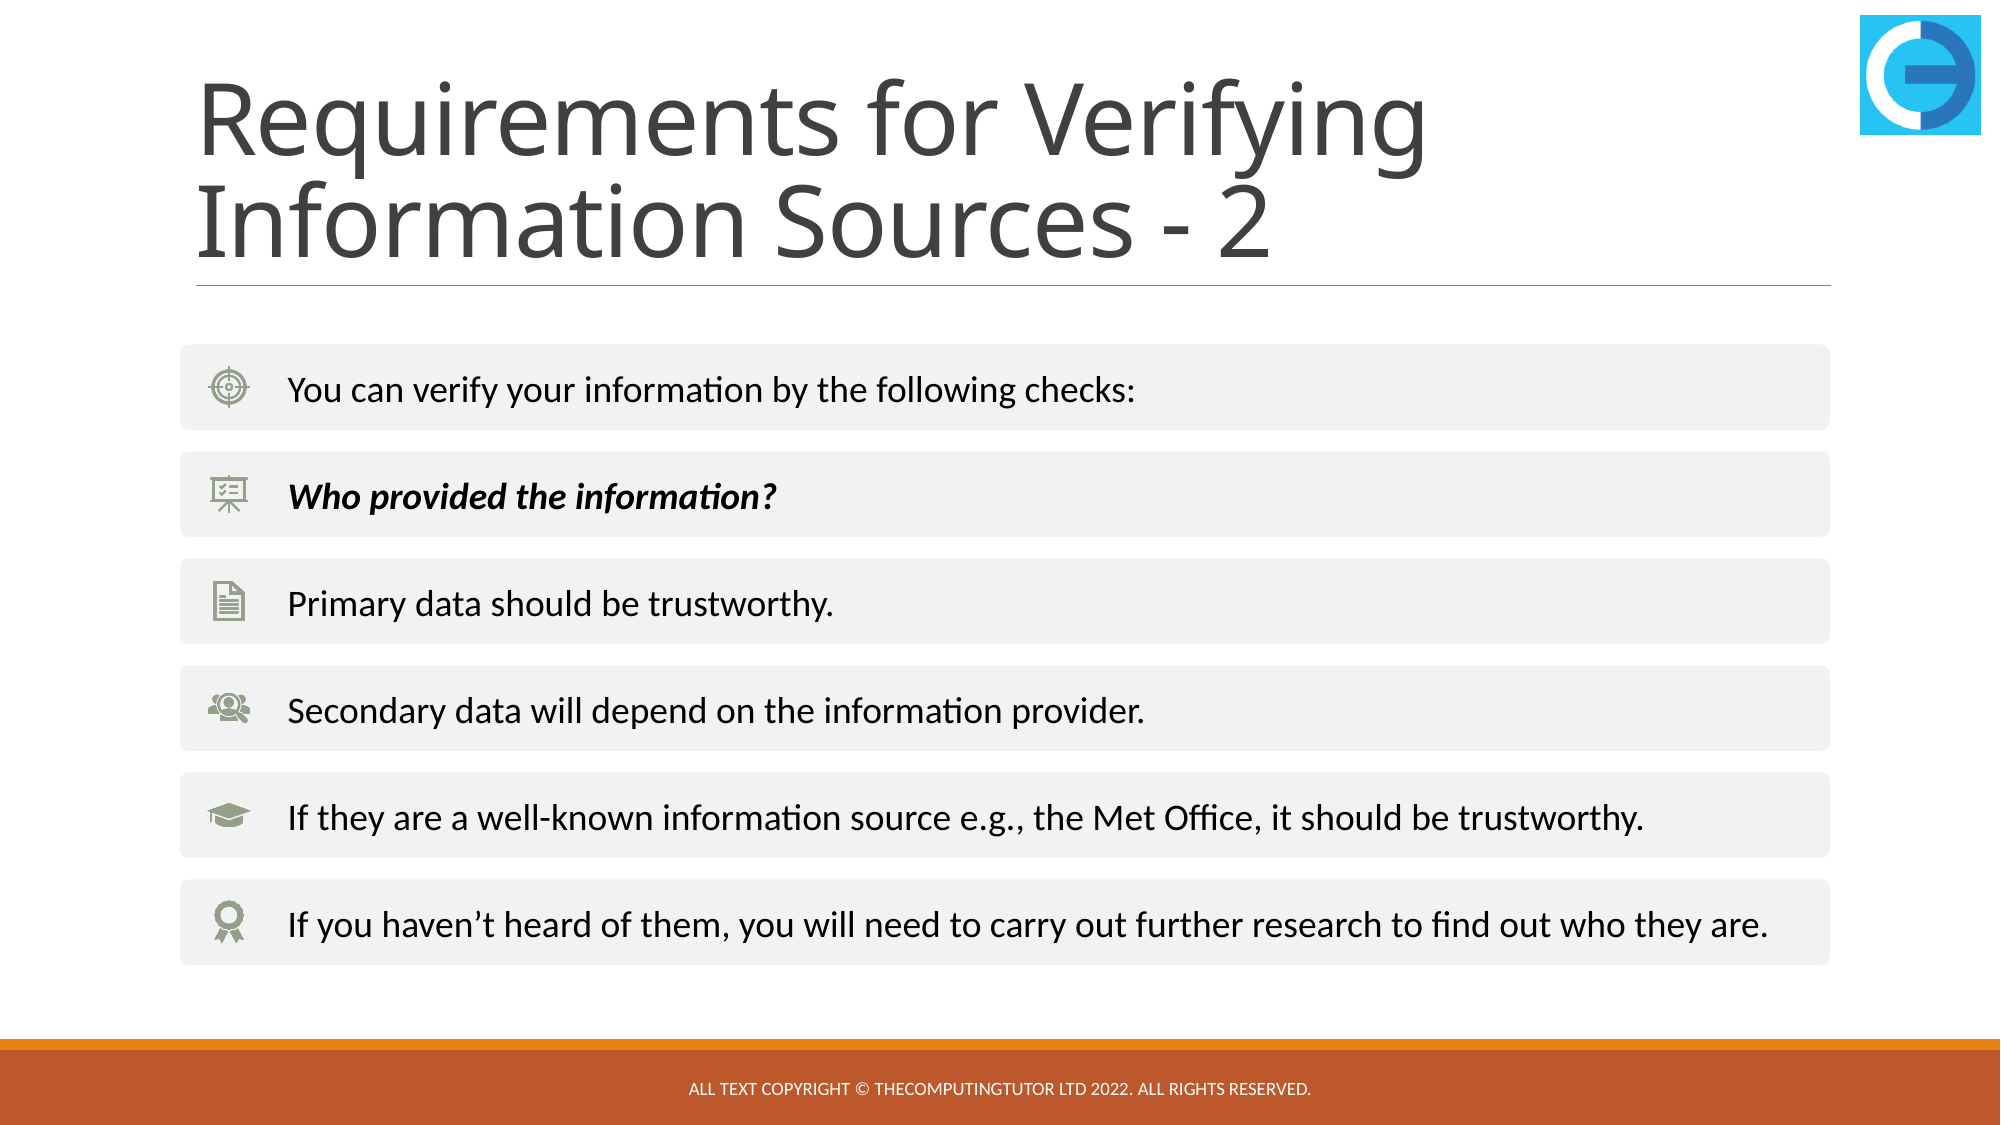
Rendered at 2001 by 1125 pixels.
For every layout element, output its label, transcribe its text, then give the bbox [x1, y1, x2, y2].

picture [1860, 15, 1981, 135]
footer All text copyright © TheComputingTutor Ltd 2022. All rights Reserved. [604, 1059, 1396, 1120]
title Requirements for Verifying Information Sources - 2 [180, 47, 1830, 285]
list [179, 343, 1831, 966]
